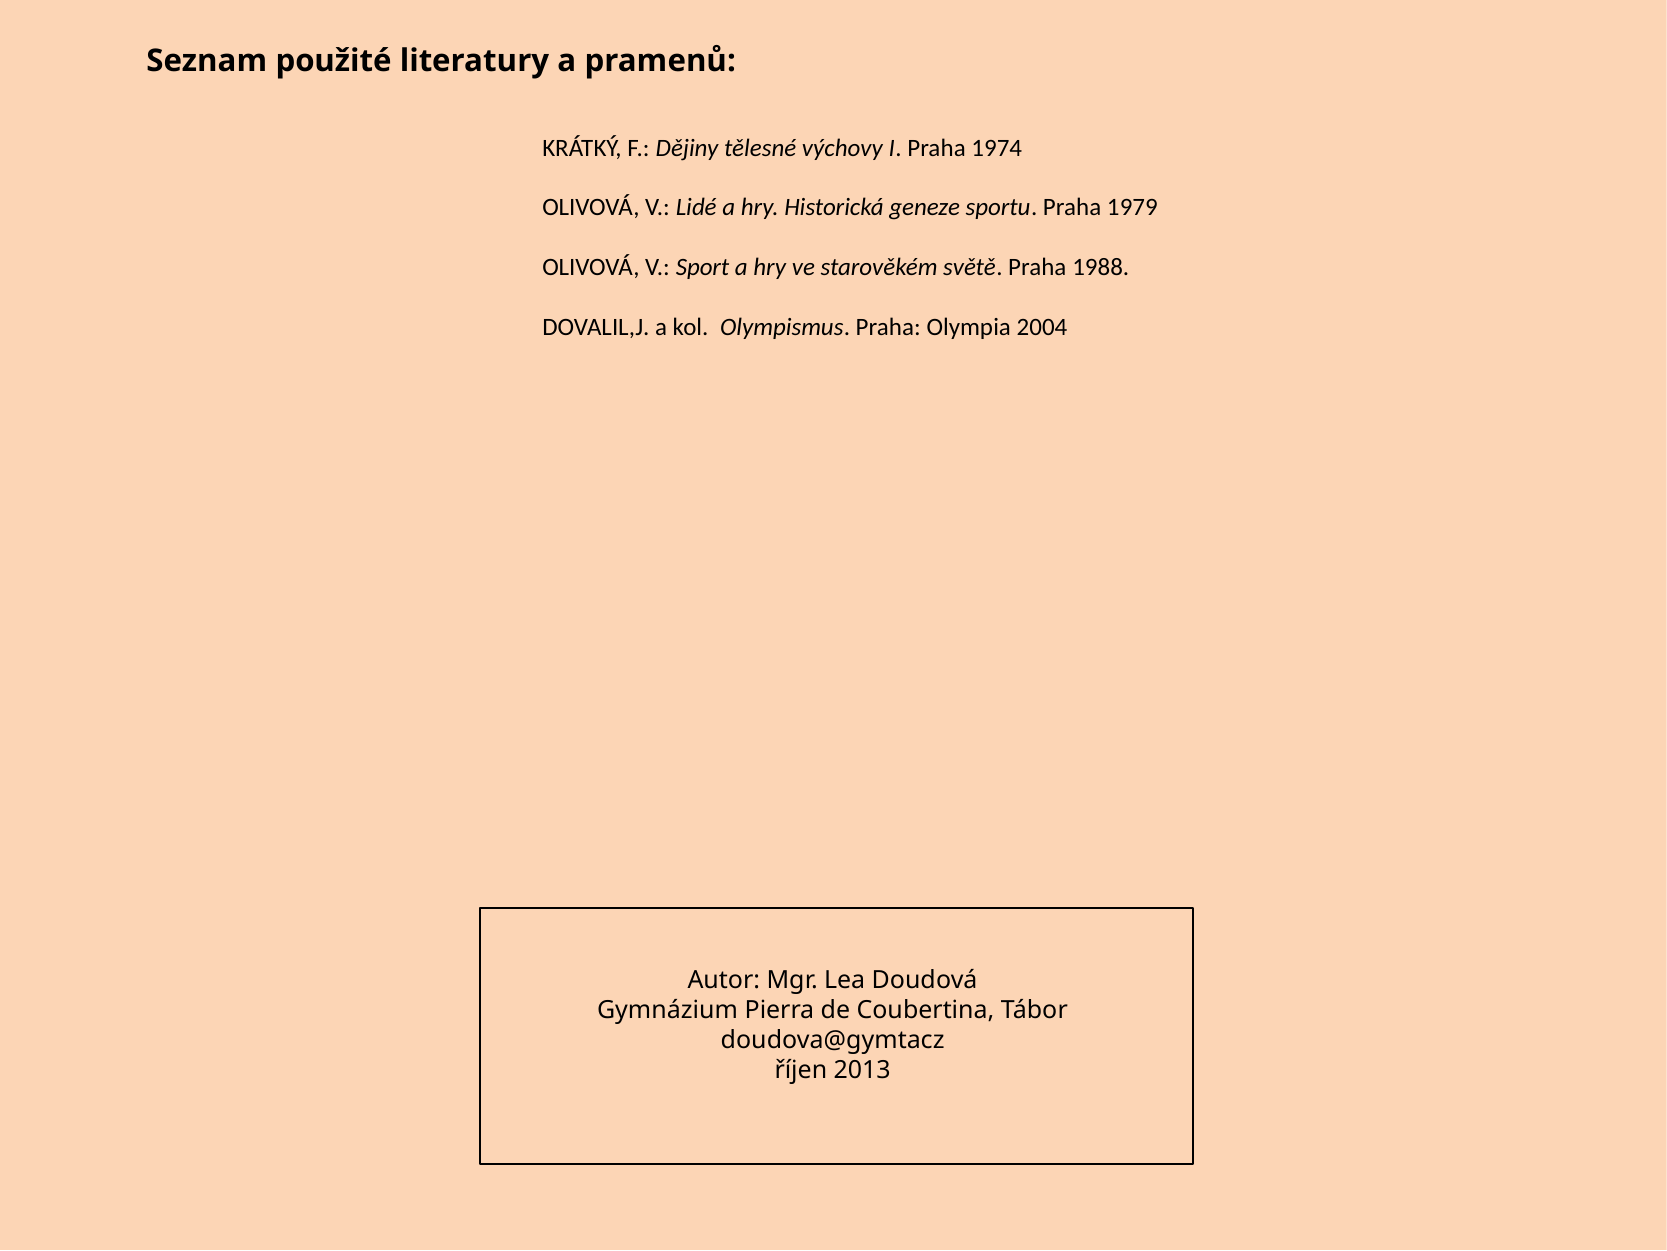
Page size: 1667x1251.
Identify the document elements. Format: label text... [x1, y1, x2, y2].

text_box Seznam použité literatury a pramenů: [37, 33, 846, 86]
text_box [480, 907, 1193, 1165]
text_box Autor: Mgr. Lea Doudová Gymnázium Pierra de Coubertina, Tábor doudova@gymtacz říjen 2013 [507, 956, 1158, 1092]
text_box KRÁTKÝ, F.: Dějiny tělesné výchovy I. Praha 1974 OLIVOVÁ, V.: Lidé a hry. Historická geneze sportu. Praha 1979 OLIVOVÁ, V.: Sport a hry ve starověkém světě. Praha 1988. DOVALIL,J. a kol. Olympismus. Praha: Olympia 2004 [82, 93, 1619, 528]
